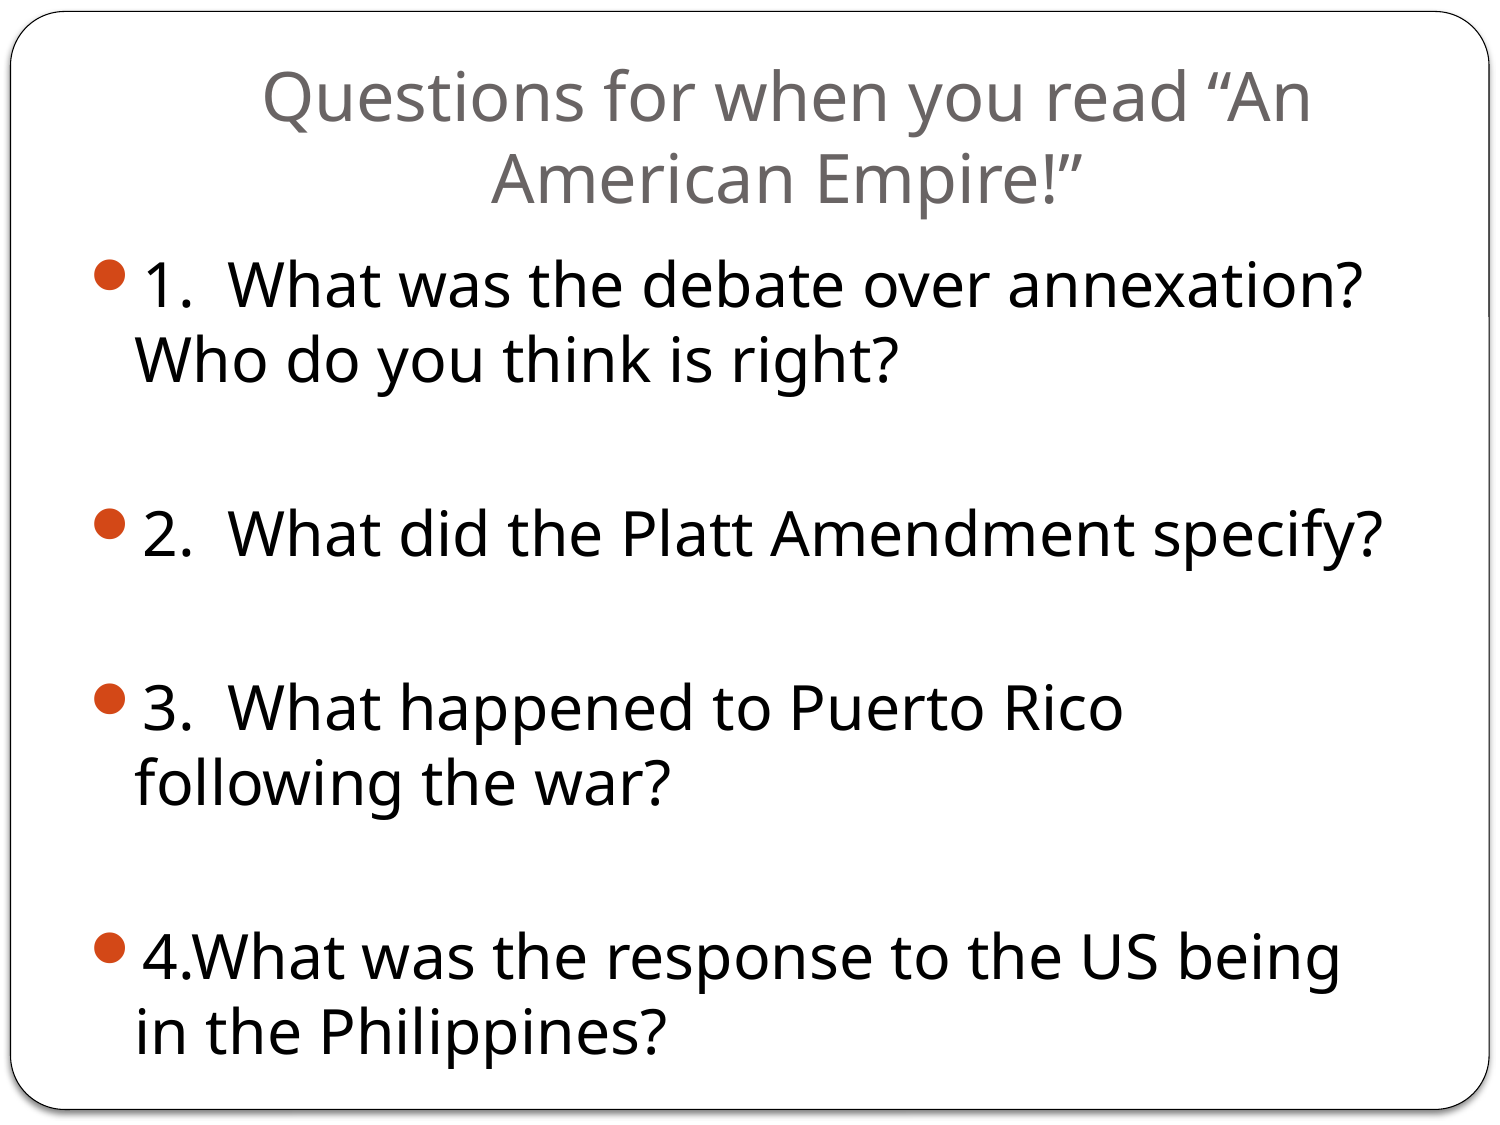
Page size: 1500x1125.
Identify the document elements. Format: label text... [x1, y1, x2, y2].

title Questions for when you read “An American Empire!” [150, 45, 1425, 233]
list 1. What was the debate over annexation? Who do you think is right? 2. What did the Platt Amendment specify? 3. What happened to Puerto Rico following the war? 4.What was the response to the US being in the Philippines? [75, 237, 1425, 1075]
